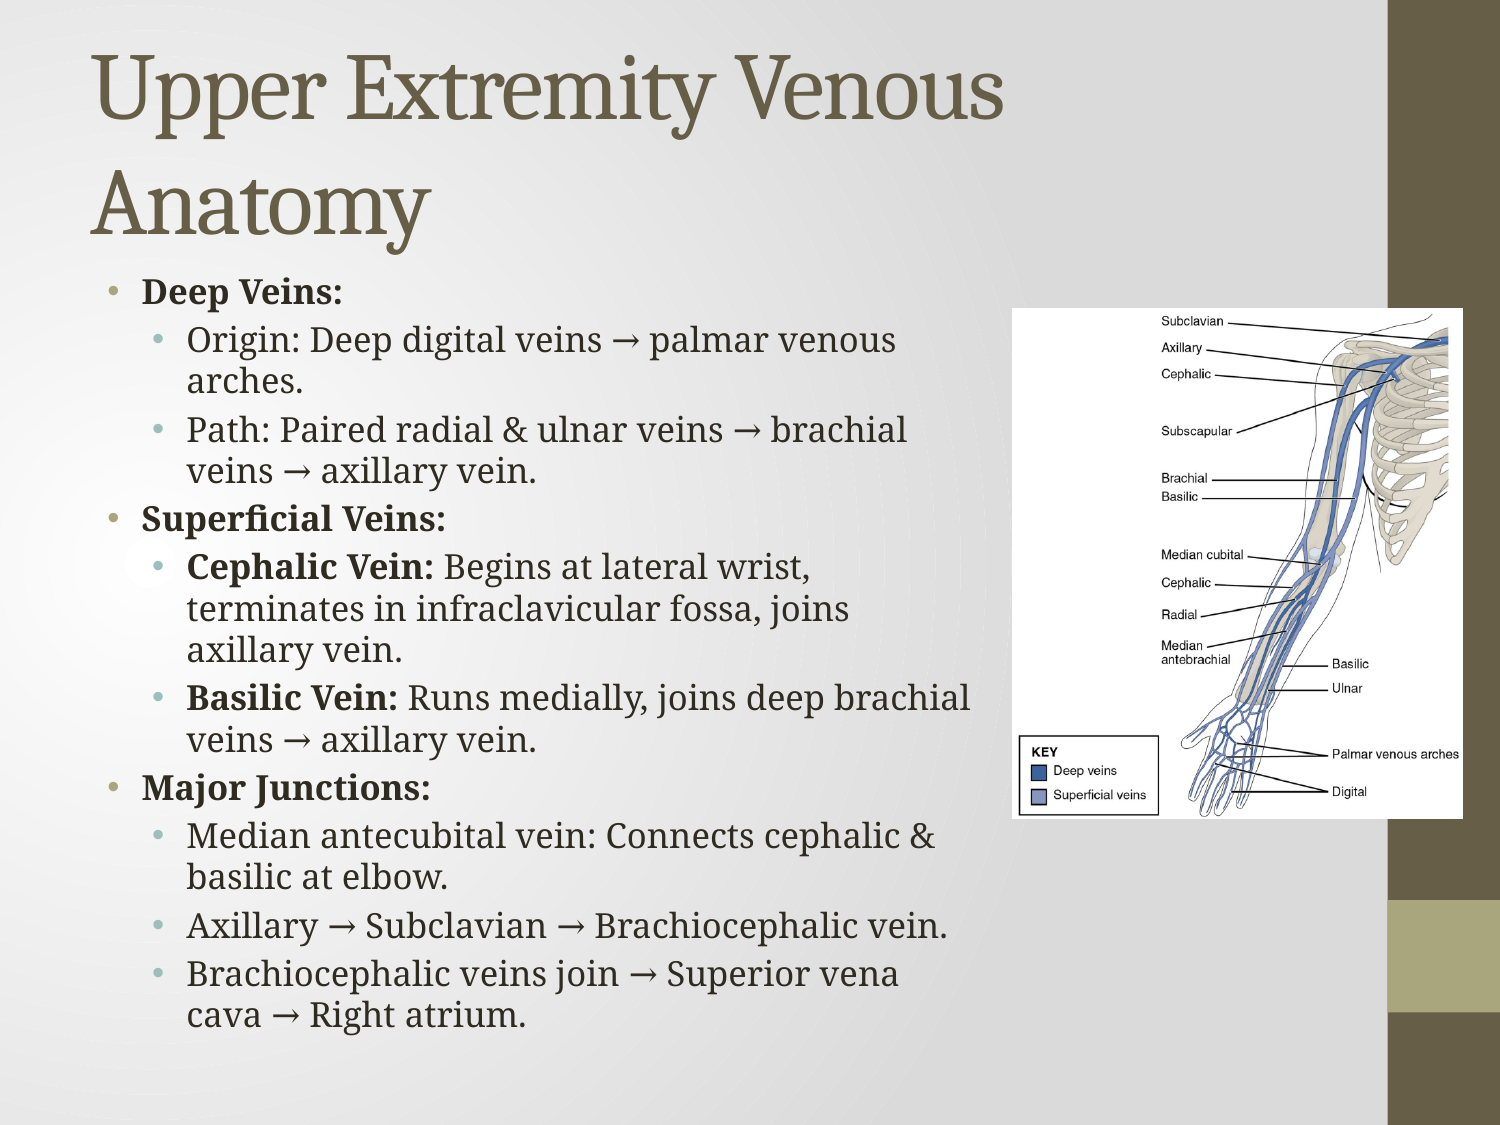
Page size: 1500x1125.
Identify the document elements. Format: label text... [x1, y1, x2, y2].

picture [1011, 308, 1463, 820]
list Deep Veins: Origin: Deep digital veins → palmar venous arches. Path: Paired radial & ulnar veins → brachial veins → axillary vein. Superficial Veins: Cephalic Vein: Begins at lateral wrist, terminates in infraclavicular fossa, joins axillary vein. Basilic Vein: Runs medially, joins deep brachial veins → axillary vein. Major Junctions: Median antecubital vein: Connects cephalic & basilic at elbow. Axillary → Subclavian → Brachiocephalic vein. Brachiocephalic veins join → Superior vena cava → Right atrium. [75, 262, 1000, 1050]
title Upper Extremity Venous Anatomy [75, 45, 1325, 233]
